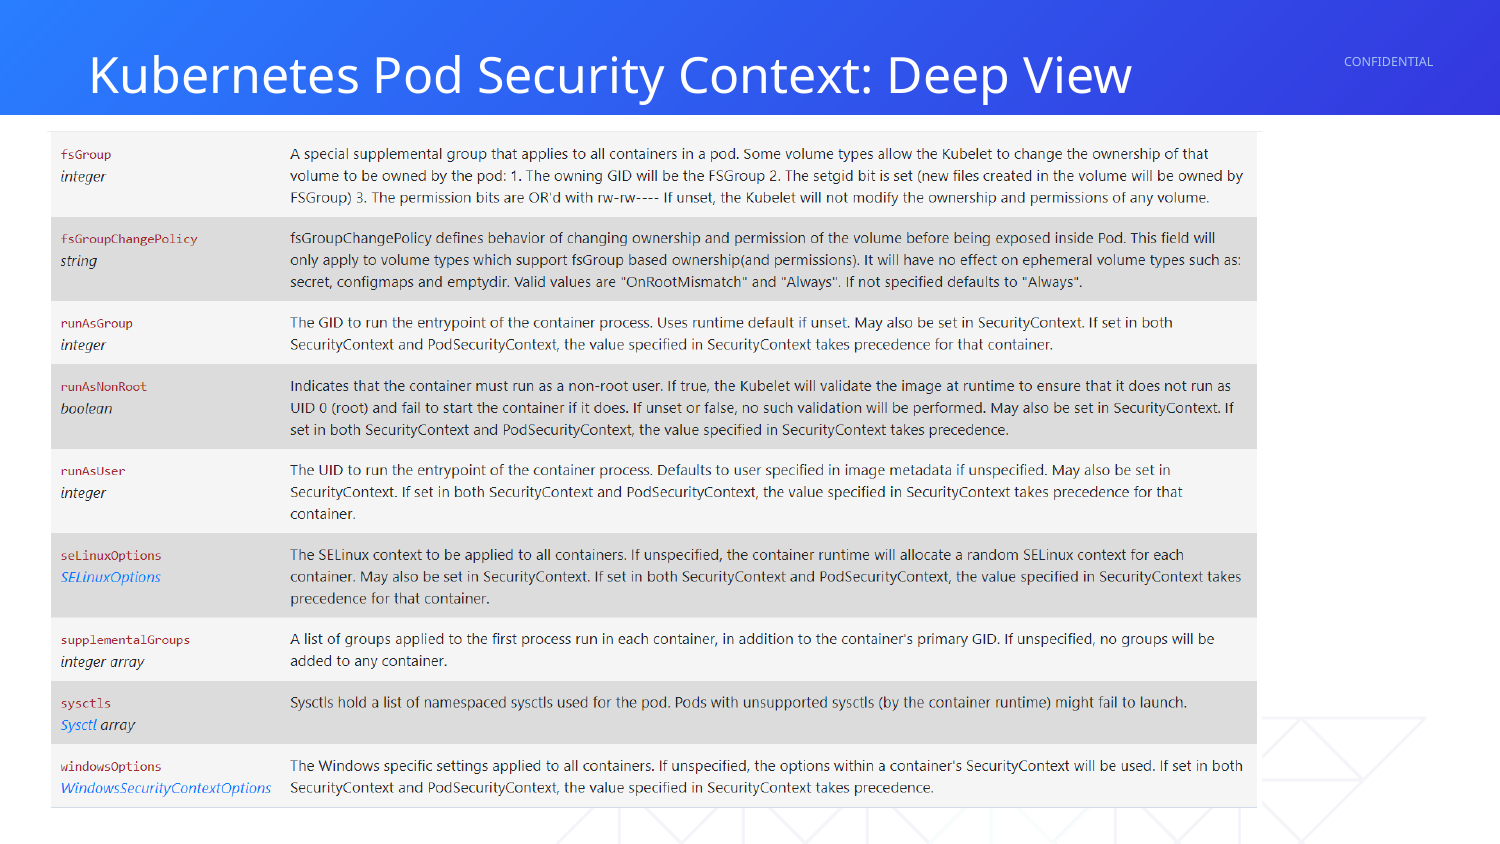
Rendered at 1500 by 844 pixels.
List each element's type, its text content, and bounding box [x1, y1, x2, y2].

text_box Kubernetes Pod Security Context: Deep View [74, 19, 1303, 115]
picture [46, 126, 1263, 809]
